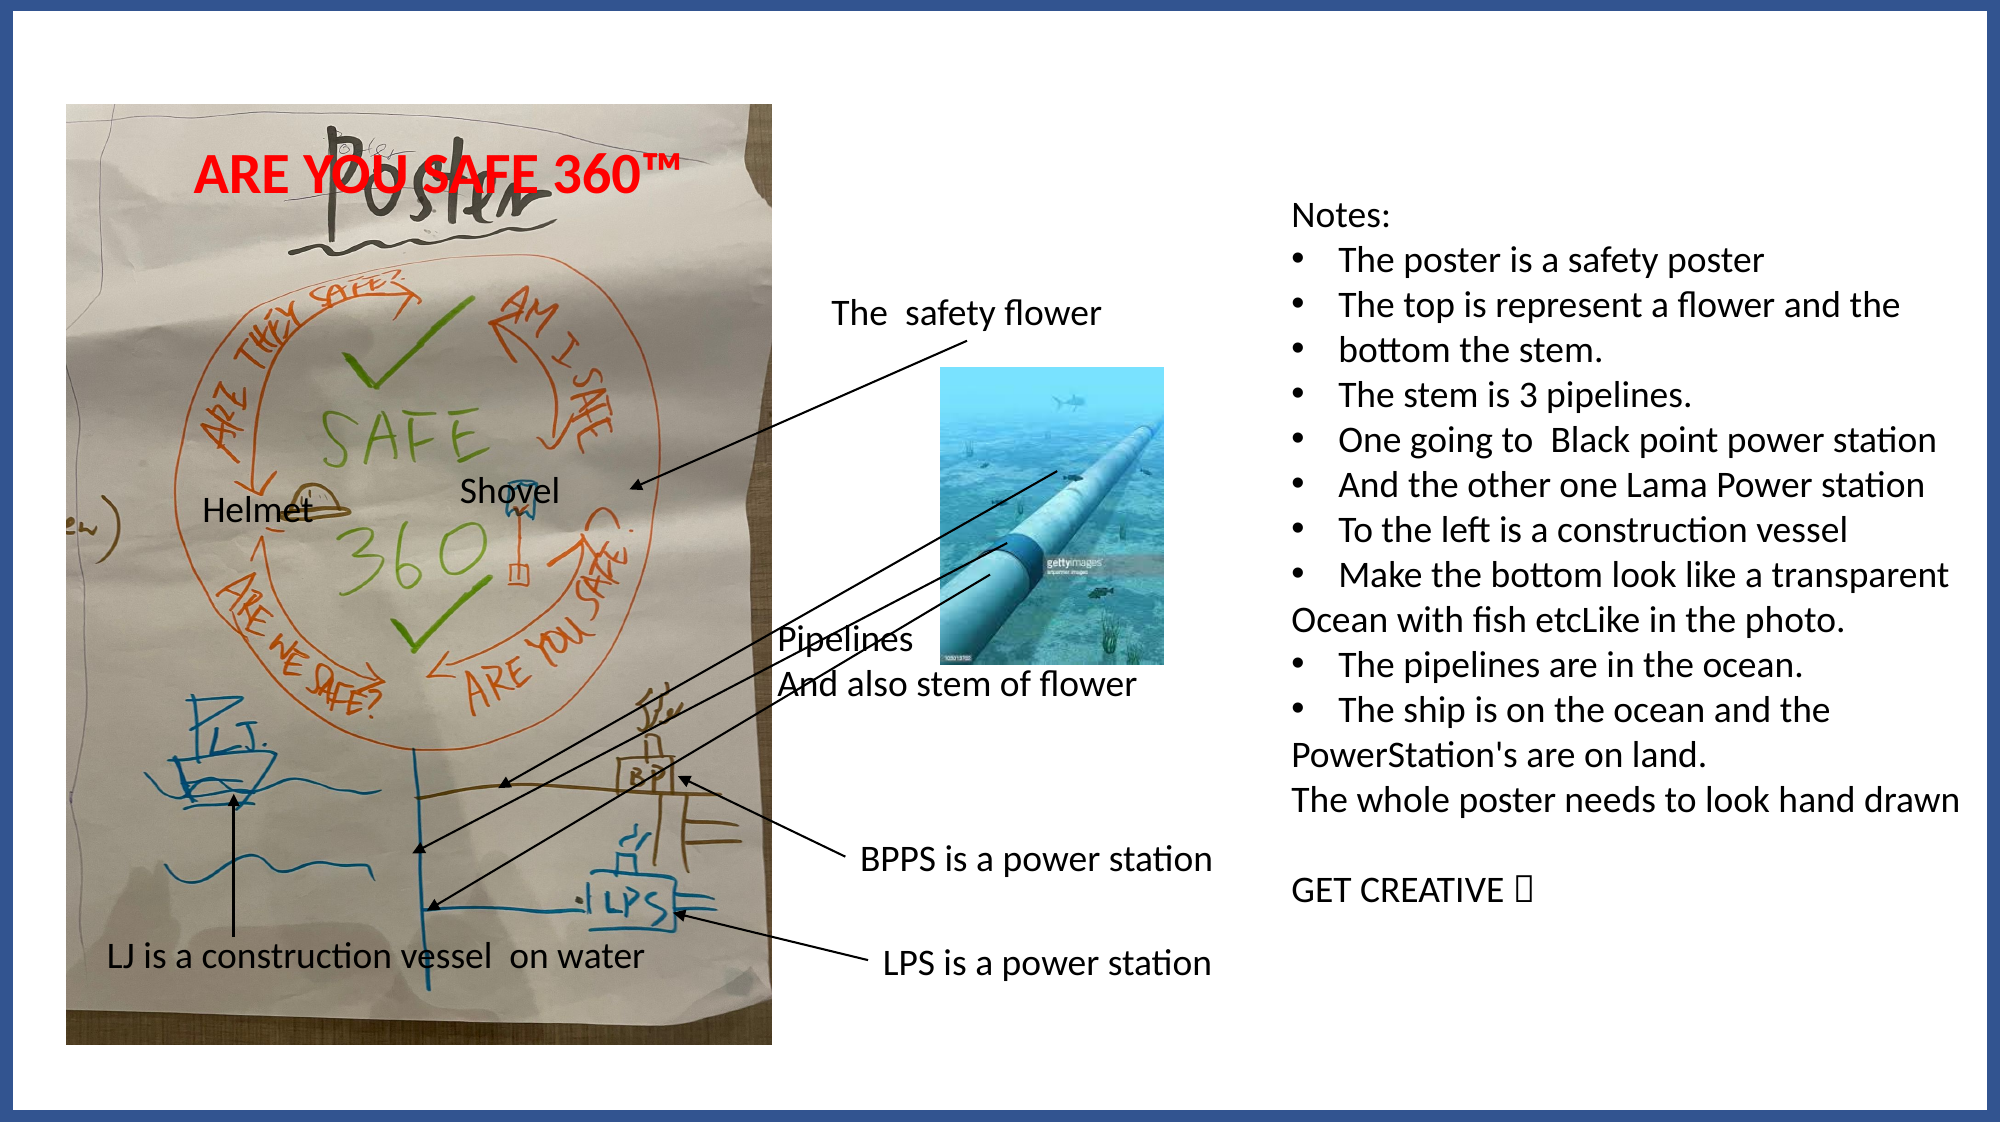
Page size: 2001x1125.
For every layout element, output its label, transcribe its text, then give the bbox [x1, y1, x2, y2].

text_box BPPS is a power station [991, 826, 1237, 887]
text_box Notes: The poster is a safety poster The top is represent a flower and the bottom the stem. The stem is 3 pipelines. One going to Black point power station And the other one Lama Power station To the left is a construction vessel Make the bottom look like a transparent Ocean with fish etcLike in the photo. The pipelines are in the ocean. The ship is on the ocean and the PowerStation's are on land. The whole poster needs to look hand drawn GET CREATIVE  [1276, 182, 1977, 918]
text_box Pipelines And also stem of flower [1058, 665, 1153, 757]
text_box LPS is a power station [868, 930, 1236, 990]
picture [968, 367, 1164, 665]
text_box The safety flower [816, 280, 1118, 341]
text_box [426, 854, 991, 911]
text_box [629, 341, 968, 490]
text_box [5, 4, 1994, 1117]
picture [66, 104, 772, 1045]
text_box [672, 912, 860, 961]
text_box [412, 542, 1008, 854]
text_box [677, 854, 844, 858]
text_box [498, 471, 1058, 789]
